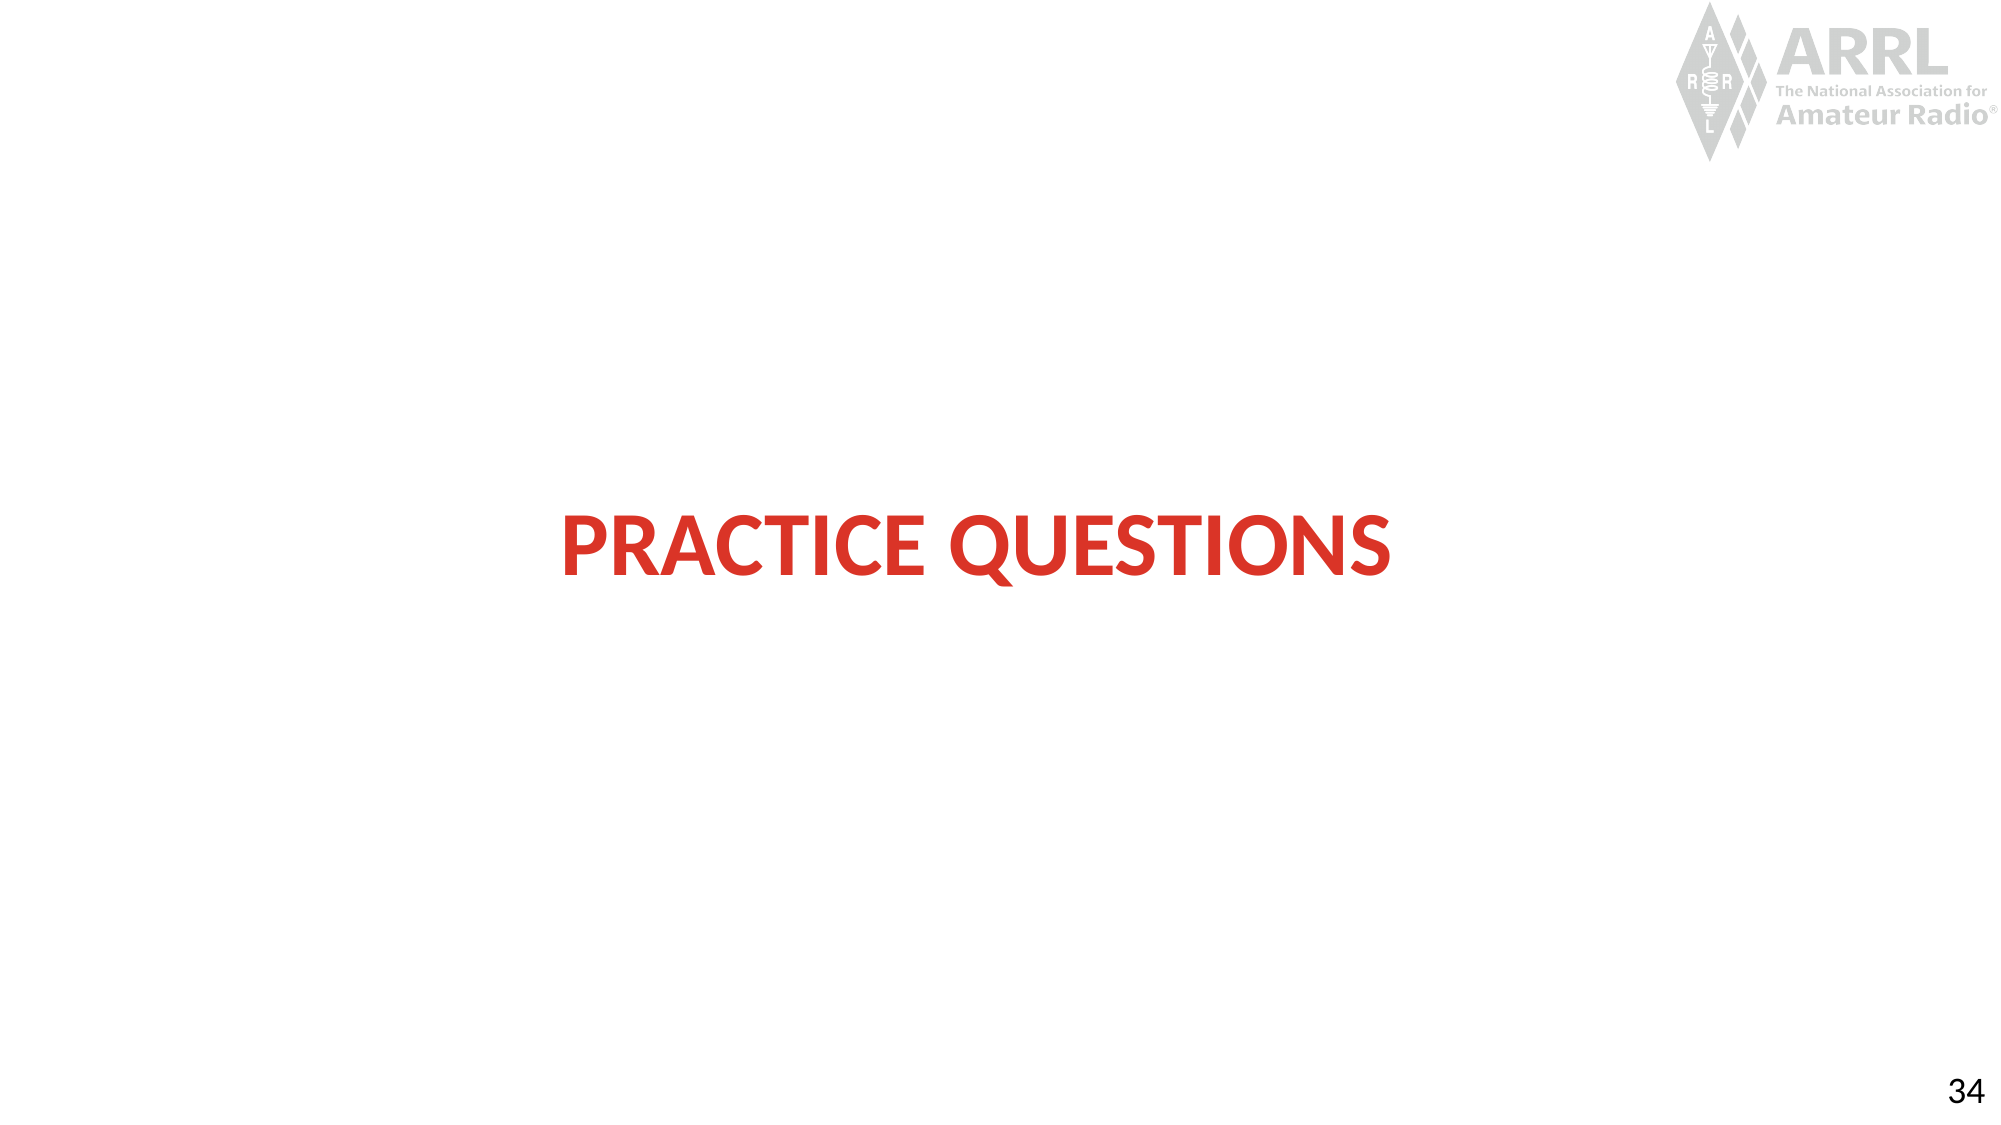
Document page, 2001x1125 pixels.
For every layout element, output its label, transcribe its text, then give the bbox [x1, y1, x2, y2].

title PRACTICE QUESTIONS [114, 437, 1840, 655]
picture [1674, 0, 2000, 164]
